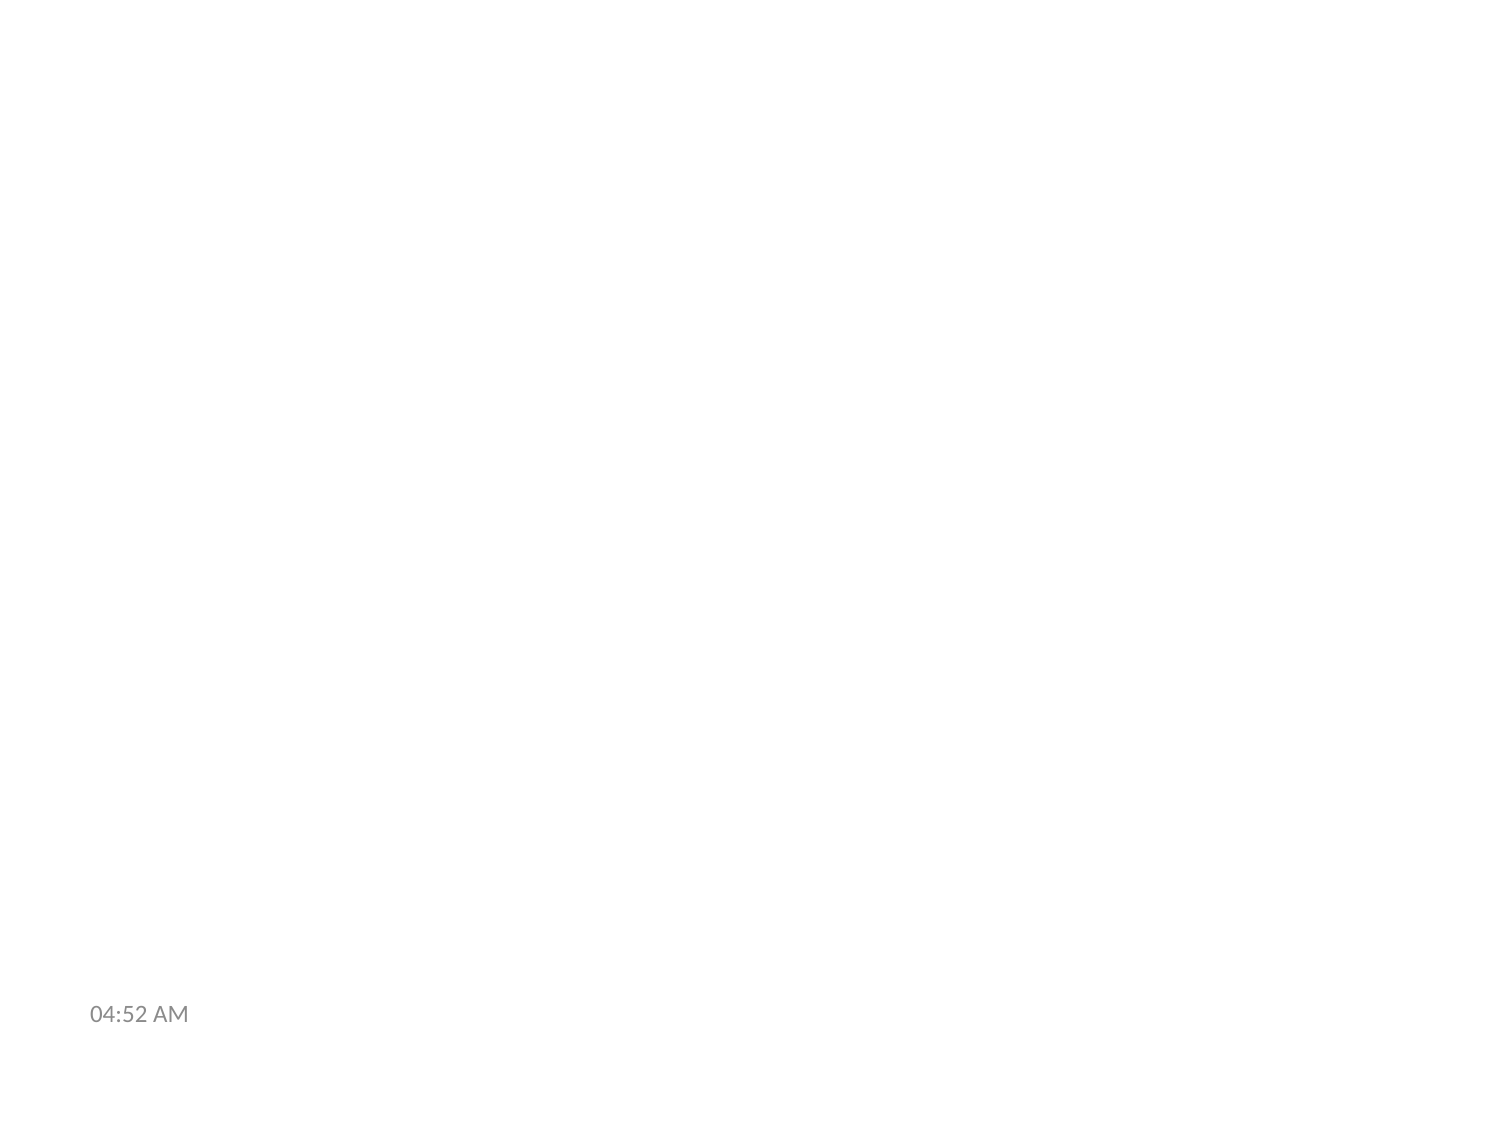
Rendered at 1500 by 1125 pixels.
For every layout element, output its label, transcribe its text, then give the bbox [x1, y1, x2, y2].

text_box 3:35 PM [75, 982, 425, 1043]
